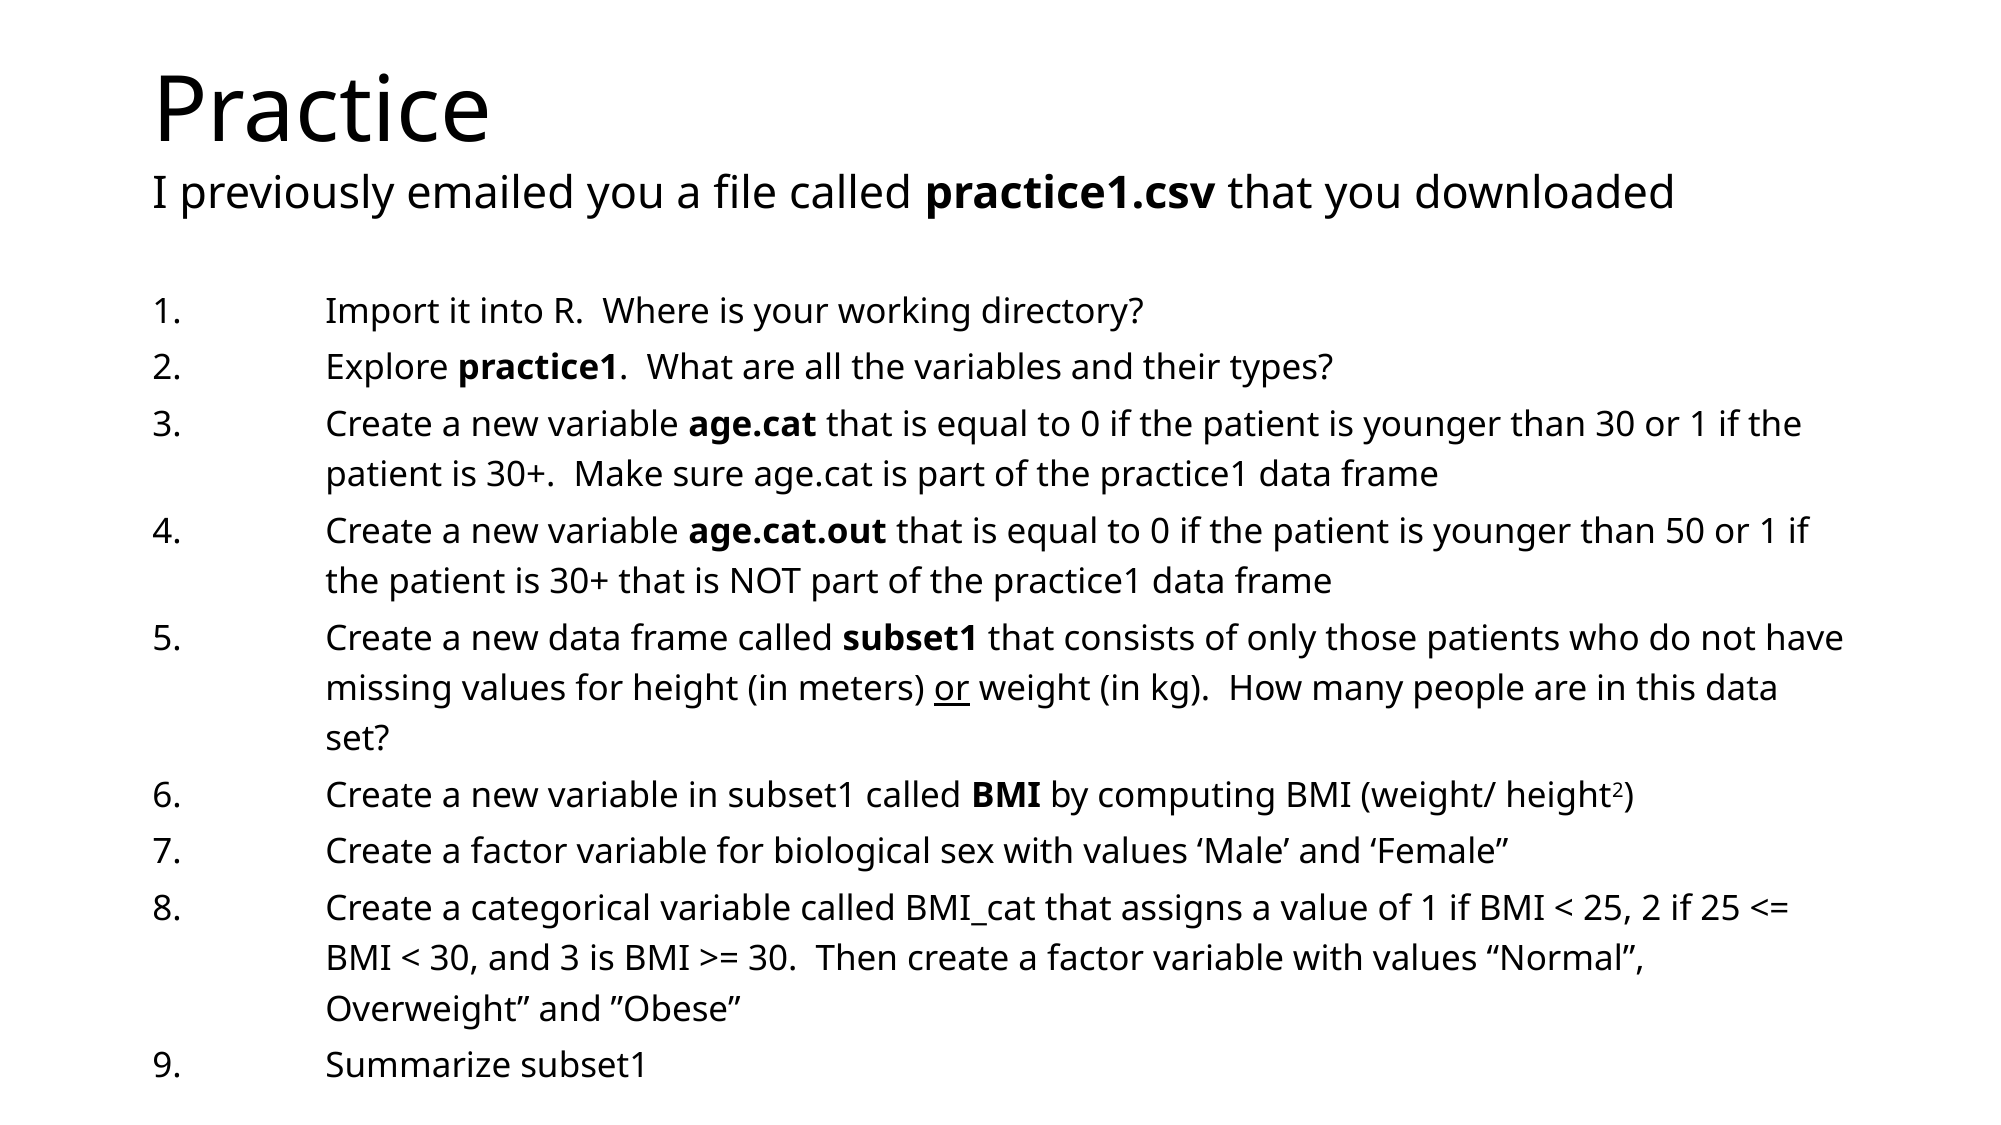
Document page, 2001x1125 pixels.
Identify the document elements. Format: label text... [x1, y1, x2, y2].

list I previously emailed you a file called practice1.csv that you downloaded Import it into R. Where is your working directory? Explore practice1. What are all the variables and their types? Create a new variable age.cat that is equal to 0 if the patient is younger than 30 or 1 if the patient is 30+. Make sure age.cat is part of the practice1 data frame Create a new variable age.cat.out that is equal to 0 if the patient is younger than 50 or 1 if the patient is 30+ that is NOT part of the practice1 data frame Create a new data frame called subset1 that consists of only those patients who do not have missing values for height (in meters) or weight (in kg). How many people are in this data set? Create a new variable in subset1 called BMI by computing BMI (weight/ height2) Create a factor variable for biological sex with values ‘Male’ and ‘Female” Create a categorical variable called BMI_cat that assigns a value of 1 if BMI < 25, 2 if 25 <= BMI < 30, and 3 is BMI >= 30. Then create a factor variable with values “Normal”, Overweight” and ”Obese” Summarize subset1 [137, 162, 1863, 1102]
title Practice [137, 2, 1863, 162]
